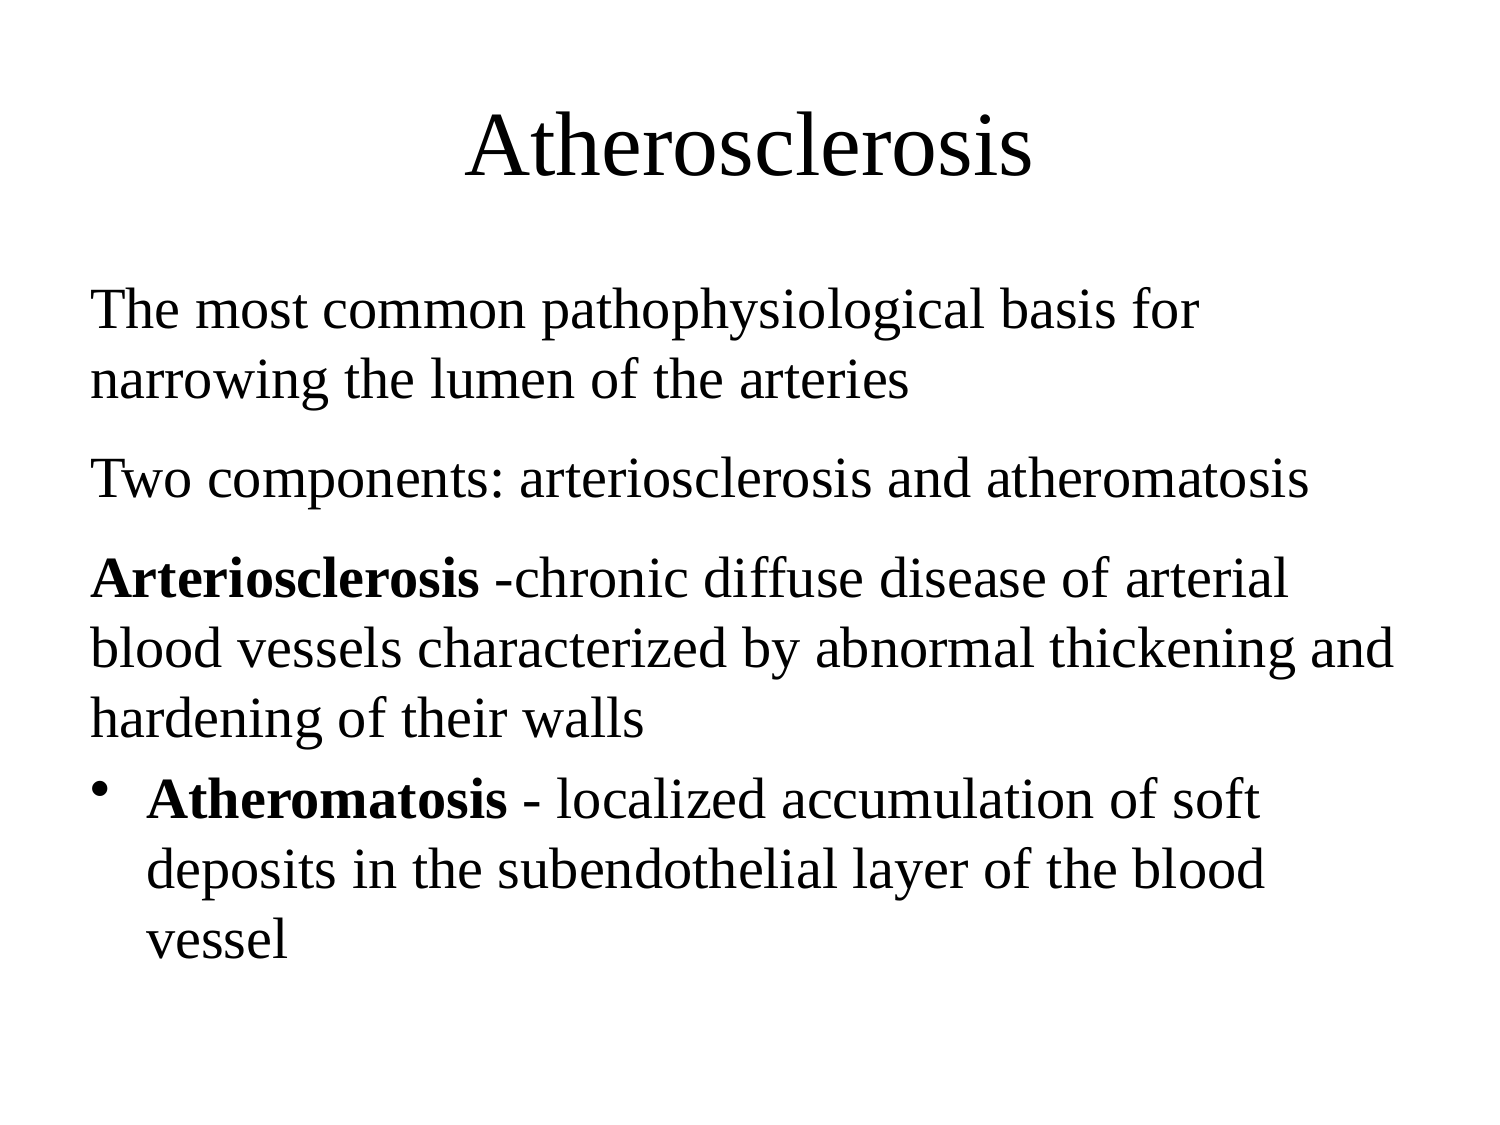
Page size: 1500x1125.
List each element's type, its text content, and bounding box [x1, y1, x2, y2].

list The most common pathophysiological basis for narrowing the lumen of the arteries Two components: arteriosclerosis and atheromatosis Arteriosclerosis -chronic diffuse disease of arterial blood vessels characterized by abnormal thickening and hardening of their walls Atheromatosis - localized accumulation of soft deposits in the subendothelial layer of the blood vessel [74, 262, 1426, 1006]
title Atherosclerosis [74, 44, 1426, 233]
